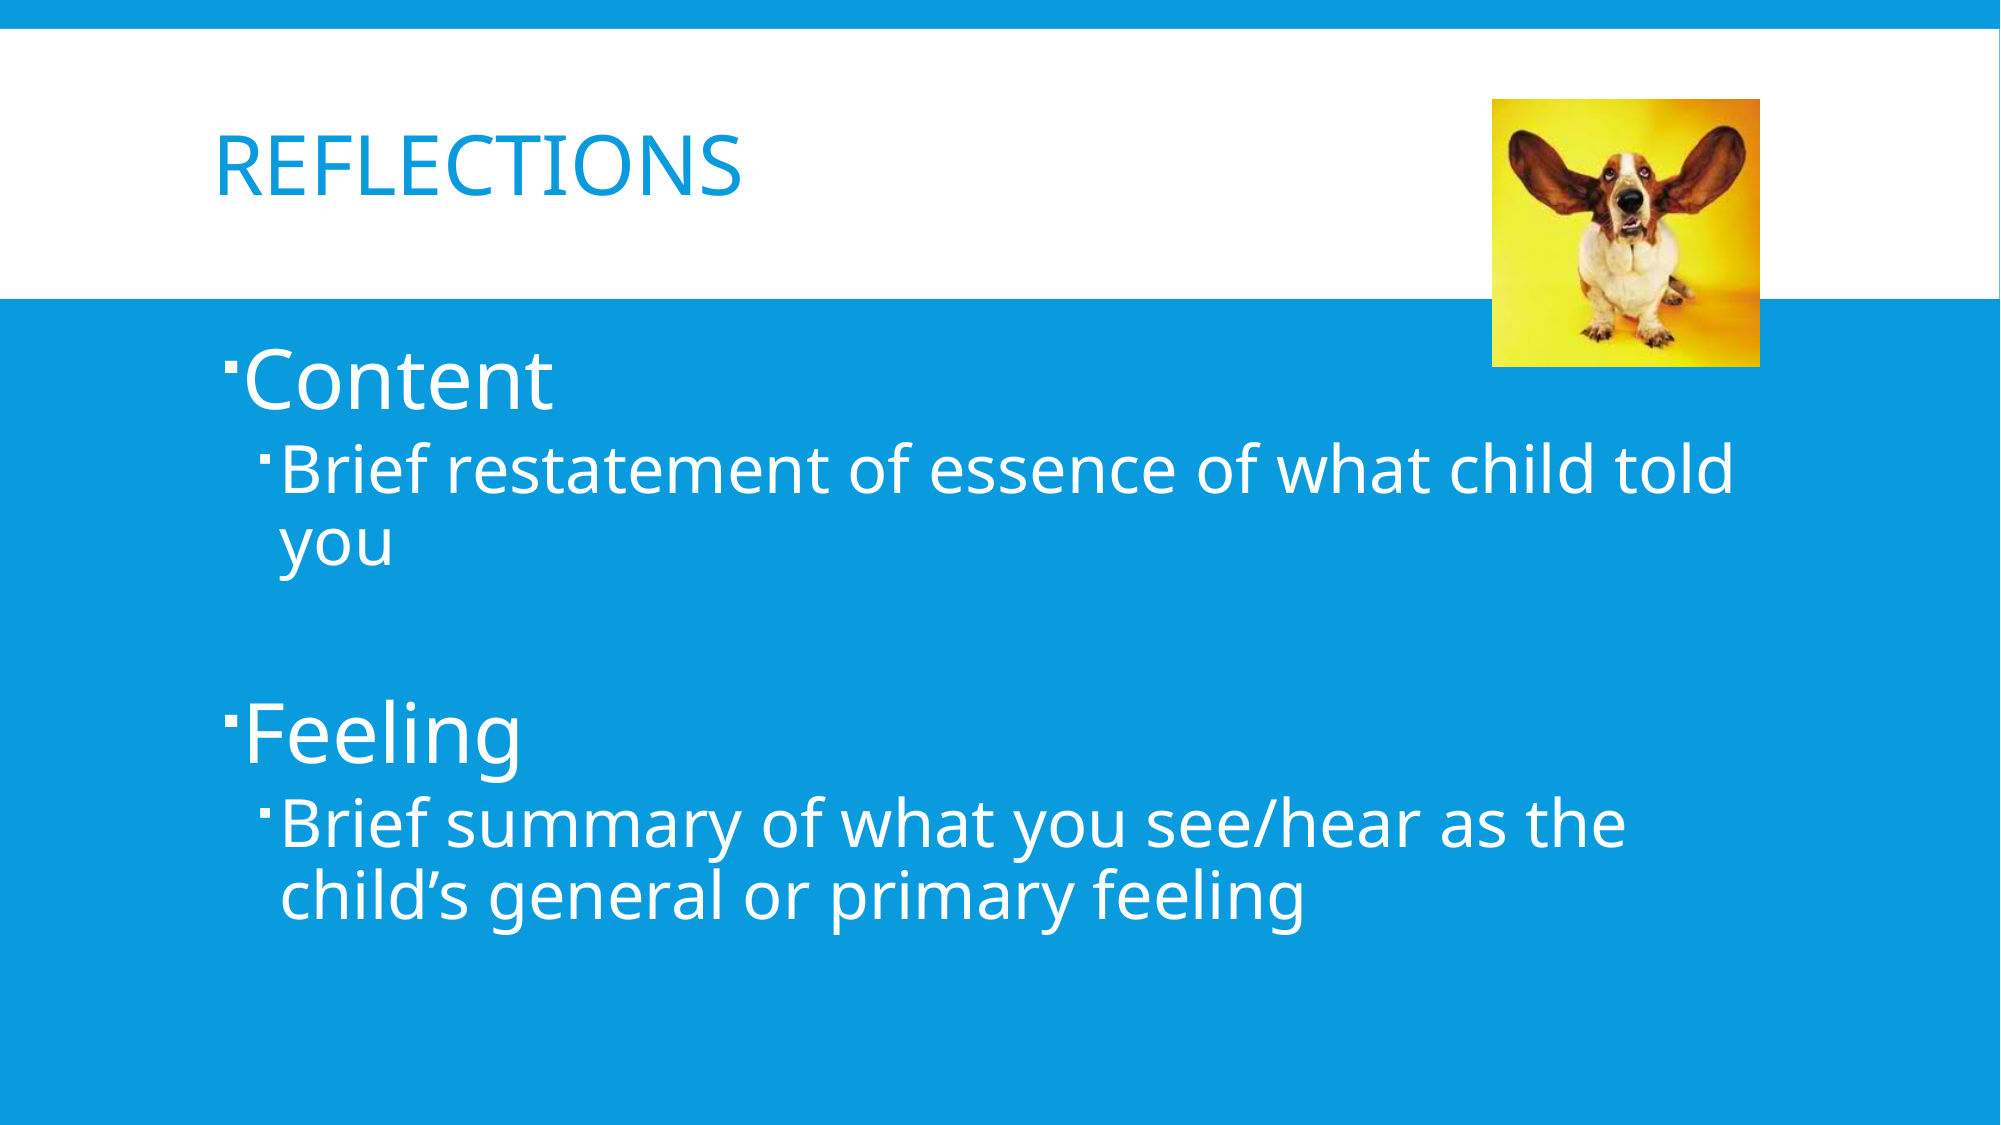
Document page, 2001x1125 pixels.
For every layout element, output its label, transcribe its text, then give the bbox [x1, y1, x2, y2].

list Content Brief restatement of essence of what child told you Feeling Brief summary of what you see/hear as the child’s general or primary feeling [197, 329, 1803, 1020]
title Reflections [197, 46, 1803, 295]
picture [1491, 99, 1760, 366]
